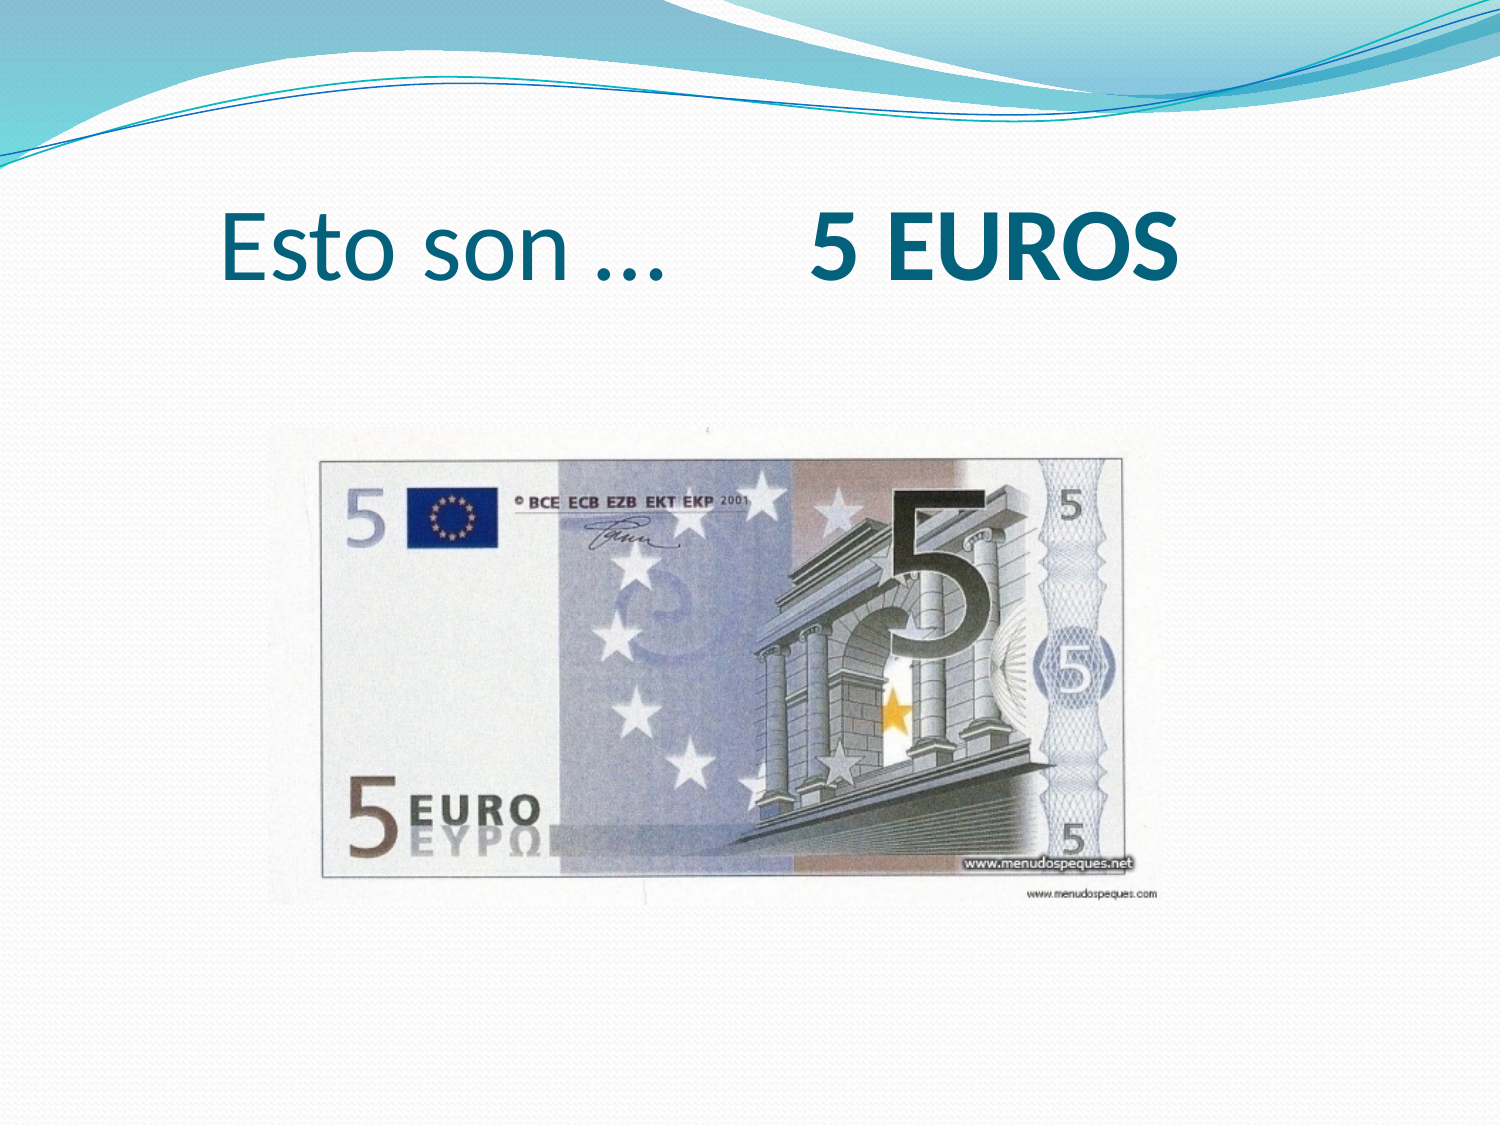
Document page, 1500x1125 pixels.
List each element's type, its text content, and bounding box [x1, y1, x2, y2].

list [268, 427, 1164, 906]
text_box 5 EUROS [761, 113, 1223, 302]
title Esto son … [218, 113, 761, 302]
